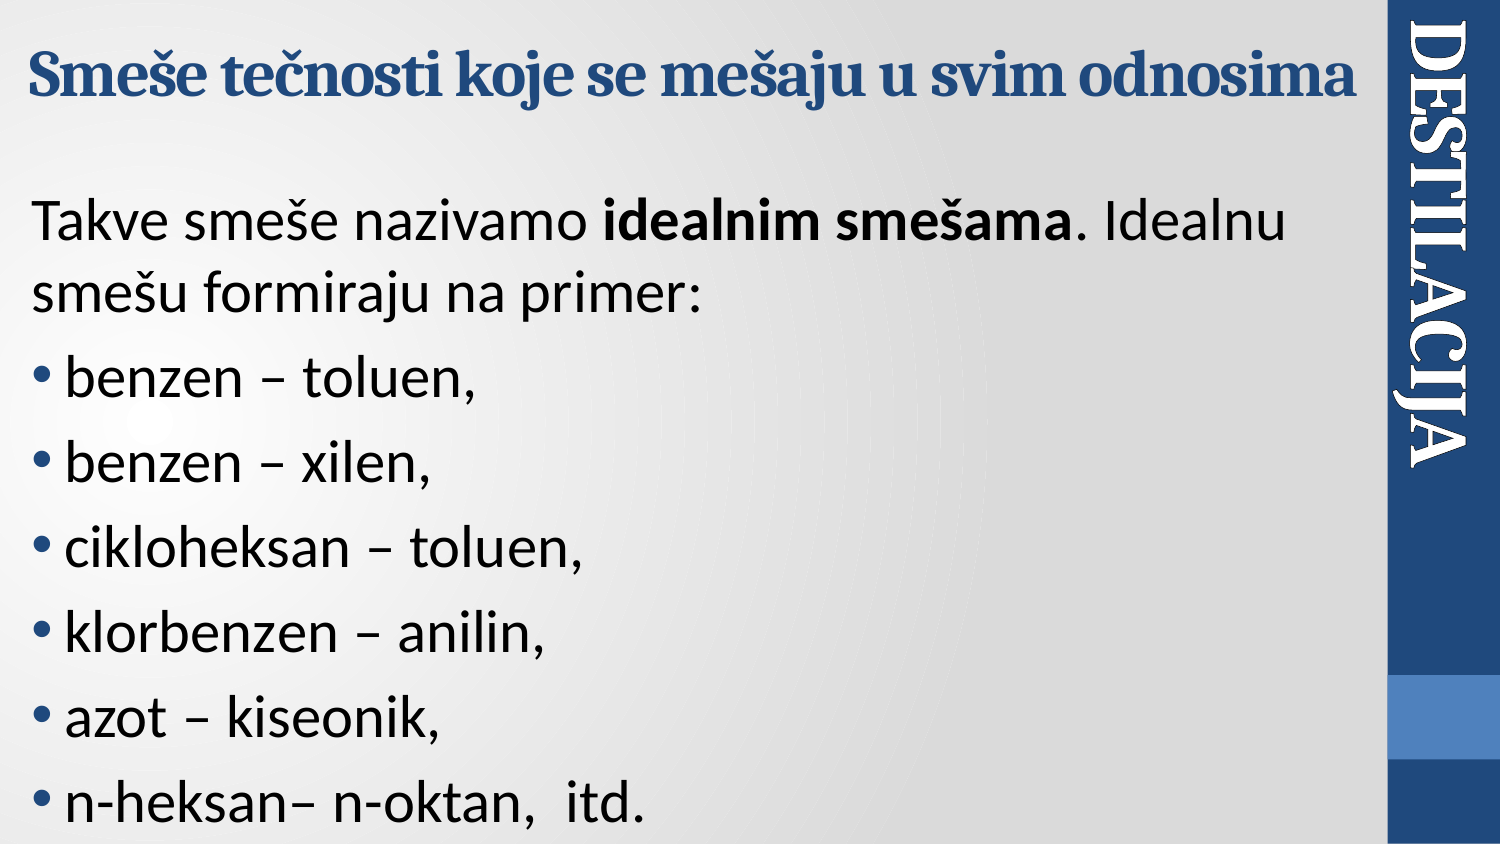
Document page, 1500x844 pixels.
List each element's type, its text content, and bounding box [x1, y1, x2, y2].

text_box Smeše tečnosti koje se mešaju u svim odnosima [12, 9, 1375, 132]
title DESTILACIJA [1412, 2, 1476, 631]
list Takve smeše nazivamo idealnim smešama. Idealnu smešu formiraju na primer: benzen – toluen, benzen – xilen, cikloheksan – toluen, klorbenzen – anilin, azot – kiseonik, n-heksan– n-oktan, itd. [0, 171, 1375, 844]
